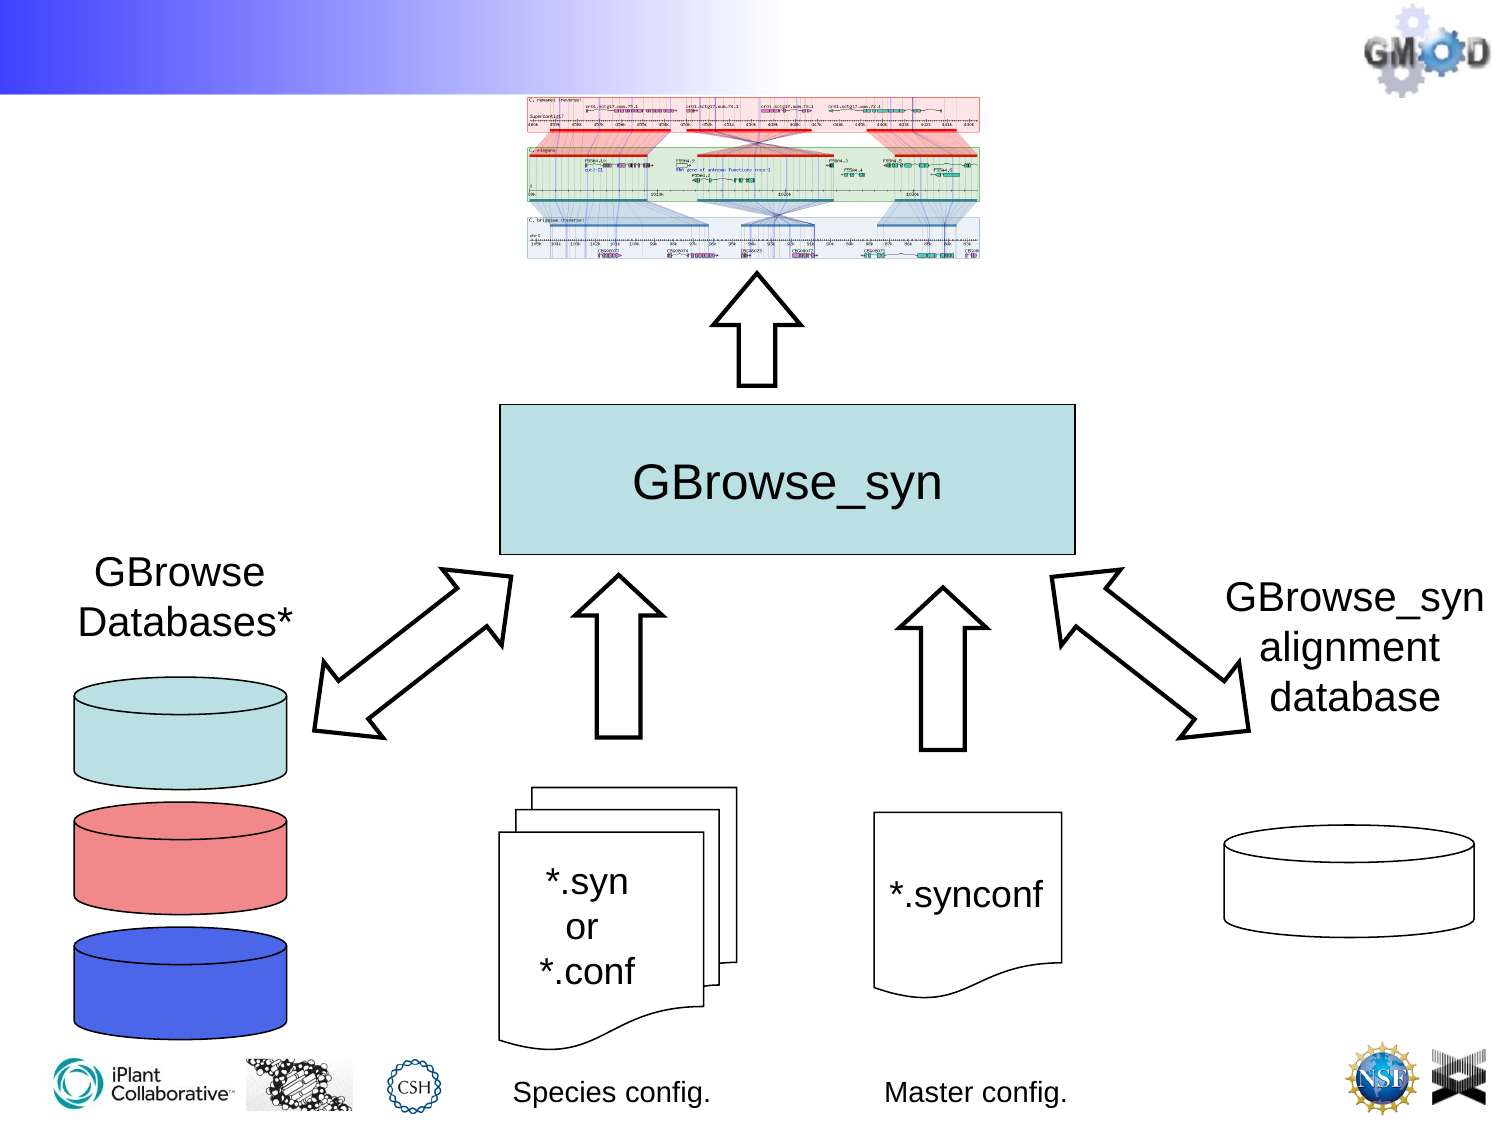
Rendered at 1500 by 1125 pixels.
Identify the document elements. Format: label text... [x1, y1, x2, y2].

picture [39, 1053, 240, 1115]
text_box [74, 677, 287, 790]
text_box [499, 787, 737, 1050]
text_box [0, 0, 1497, 98]
text_box [874, 812, 1062, 998]
text_box [74, 802, 287, 915]
text_box [574, 574, 663, 738]
text_box [74, 927, 287, 1040]
text_box [314, 569, 512, 738]
text_box GBrowse_syn [500, 404, 1076, 555]
text_box *.synconf [874, 862, 1059, 923]
text_box GBrowse_syn alignment database [1210, 562, 1500, 728]
text_box [1051, 569, 1249, 739]
picture [382, 1054, 442, 1116]
text_box *.syn or *.conf [524, 849, 650, 1001]
picture [246, 1056, 353, 1113]
text_box GBrowse Databases* [62, 537, 309, 653]
text_box [713, 273, 801, 386]
text_box [899, 587, 987, 750]
picture [1344, 1040, 1420, 1116]
picture [1431, 1049, 1487, 1105]
text_box [1224, 825, 1475, 938]
picture [525, 97, 981, 261]
text_box Species config. Master config. [497, 1065, 1084, 1116]
